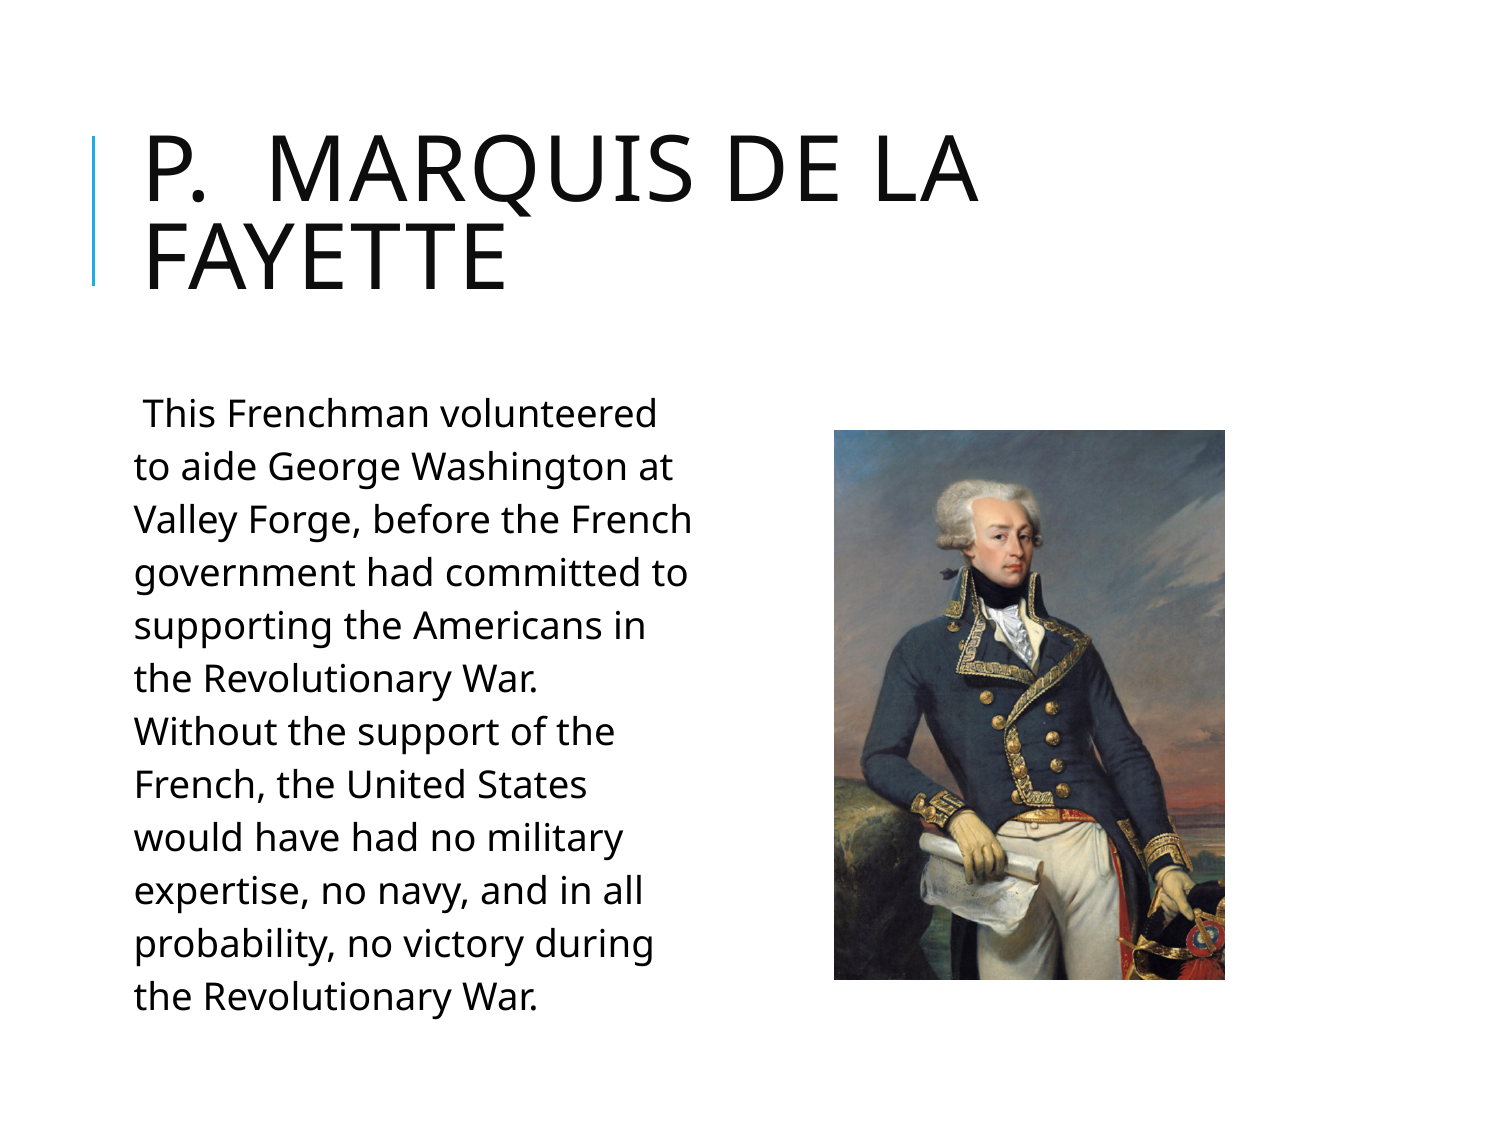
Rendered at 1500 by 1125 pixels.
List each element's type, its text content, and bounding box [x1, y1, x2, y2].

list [834, 429, 1225, 980]
title P. Marquis de La Fayette [126, 96, 1322, 342]
list This Frenchman volunteered to aide George Washington at Valley Forge, before the French government had committed to supporting the Americans in the Revolutionary War. Without the support of the French, the United States would have had no military expertise, no navy, and in all probability, no victory during the Revolutionary War. [126, 375, 711, 1035]
